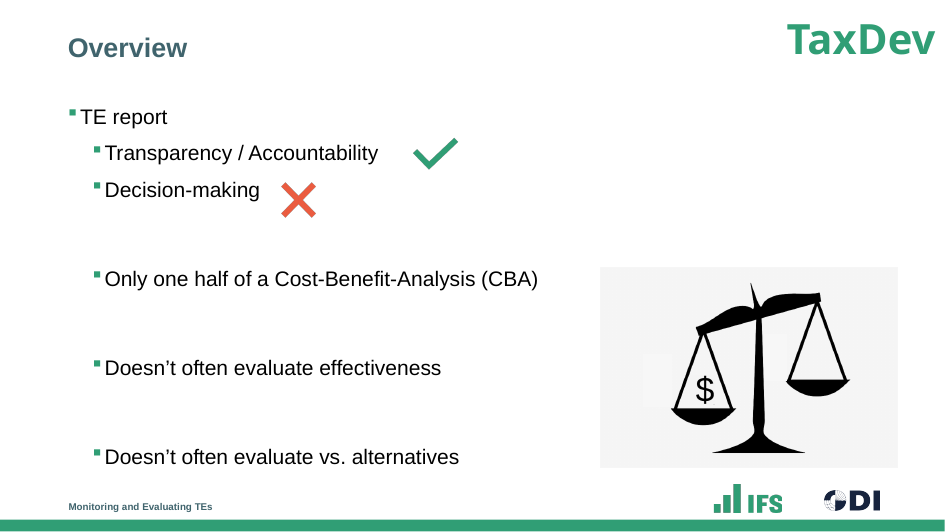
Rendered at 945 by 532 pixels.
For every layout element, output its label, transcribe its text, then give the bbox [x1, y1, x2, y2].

picture [824, 490, 880, 511]
picture [274, 176, 322, 224]
title Overview [52, 26, 760, 71]
footer Monitoring and Evaluating TEs [53, 492, 373, 521]
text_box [600, 267, 898, 468]
picture [411, 130, 459, 177]
list TE report Transparency / Accountability Decision-making Only one half of a Cost-Benefit-Analysis (CBA) Doesn’t often evaluate effectiveness Doesn’t often evaluate vs. alternatives [52, 95, 880, 479]
